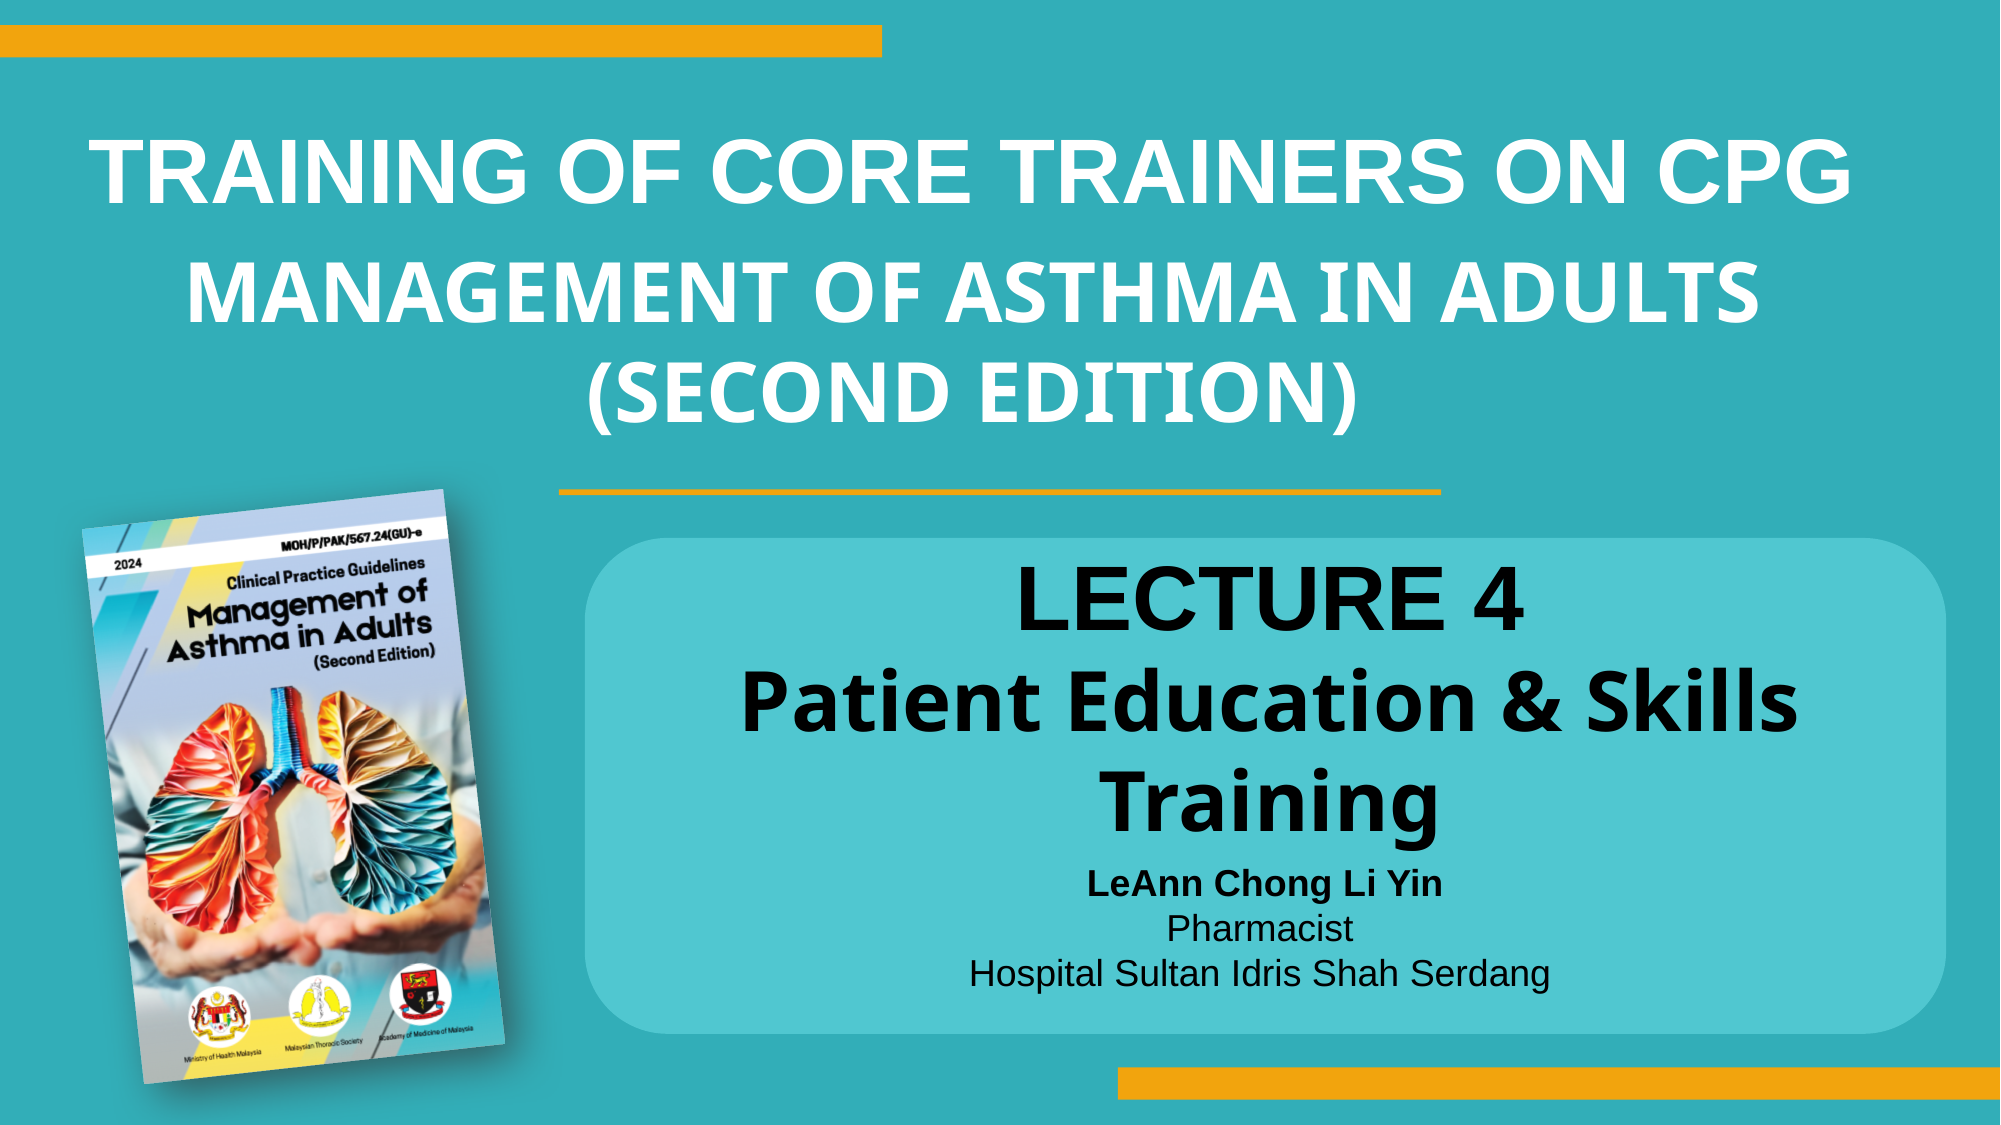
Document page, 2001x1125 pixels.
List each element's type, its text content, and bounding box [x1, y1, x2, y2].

text_box LeAnn Chong Li Yin Pharmacist Hospital Sultan Idris Shah Serdang [898, 851, 1633, 1002]
text_box [1116, 1065, 2000, 1102]
picture [83, 489, 505, 1084]
list LECTURE 4 Patient Education & Skills Training [622, 537, 1919, 850]
text_box [557, 487, 1443, 497]
text_box [582, 549, 1949, 1036]
list TRAINING OF CORE TRAINERS ON CPG MANAGEMENT OF ASTHMA IN ADULTS (SECOND EDITION) [61, 119, 1885, 432]
text_box [0, 23, 884, 60]
